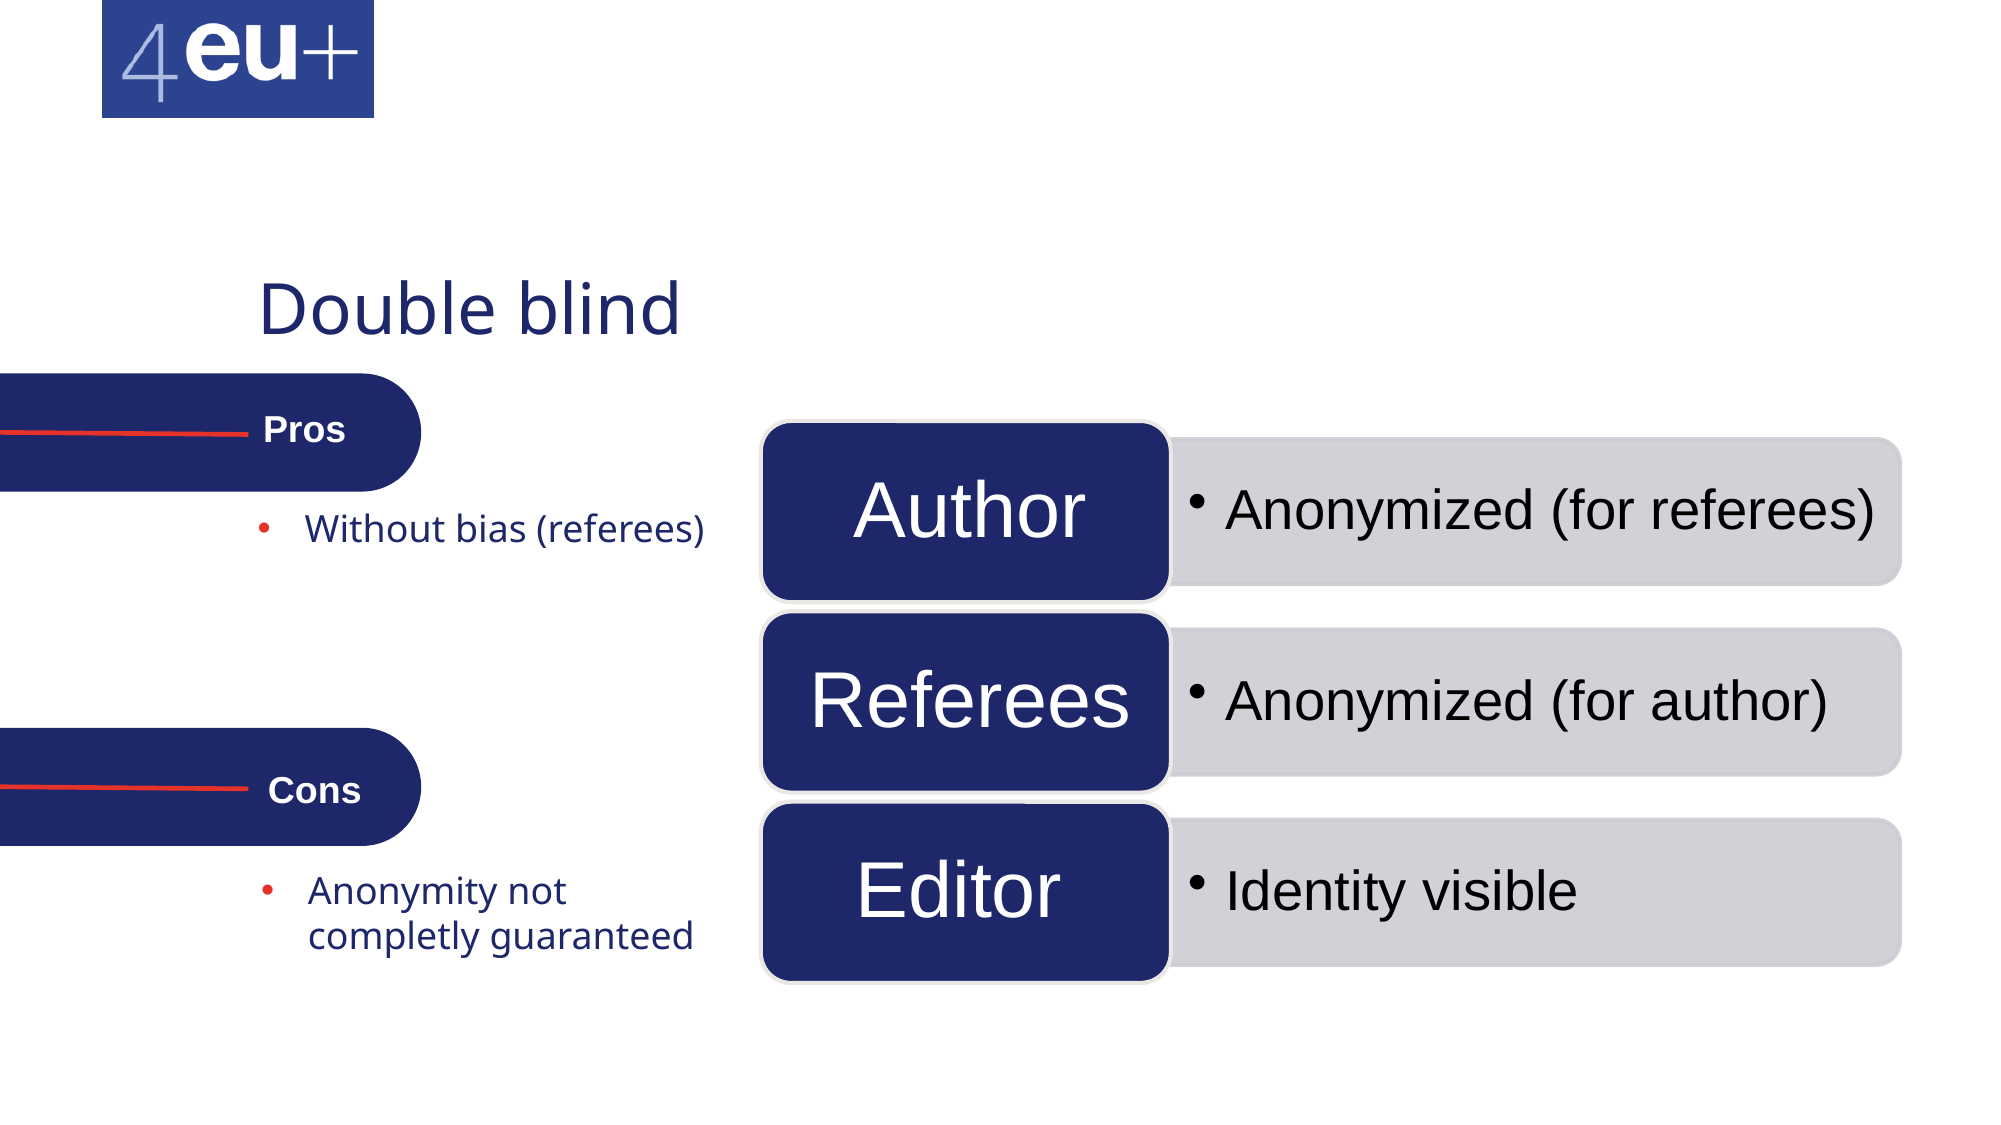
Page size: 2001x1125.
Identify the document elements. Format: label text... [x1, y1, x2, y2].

title Double blind [251, 162, 1900, 350]
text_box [760, 420, 1901, 984]
text_box [0, 442, 419, 494]
text_box Anonymity not completly guaranteed [255, 867, 740, 992]
text_box [0, 725, 417, 849]
text_box Pros [248, 397, 1221, 457]
picture [102, 0, 374, 118]
text_box Cons [253, 758, 755, 819]
text_box [0, 371, 412, 431]
list Without bias (referees) [251, 505, 737, 630]
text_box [0, 786, 249, 790]
